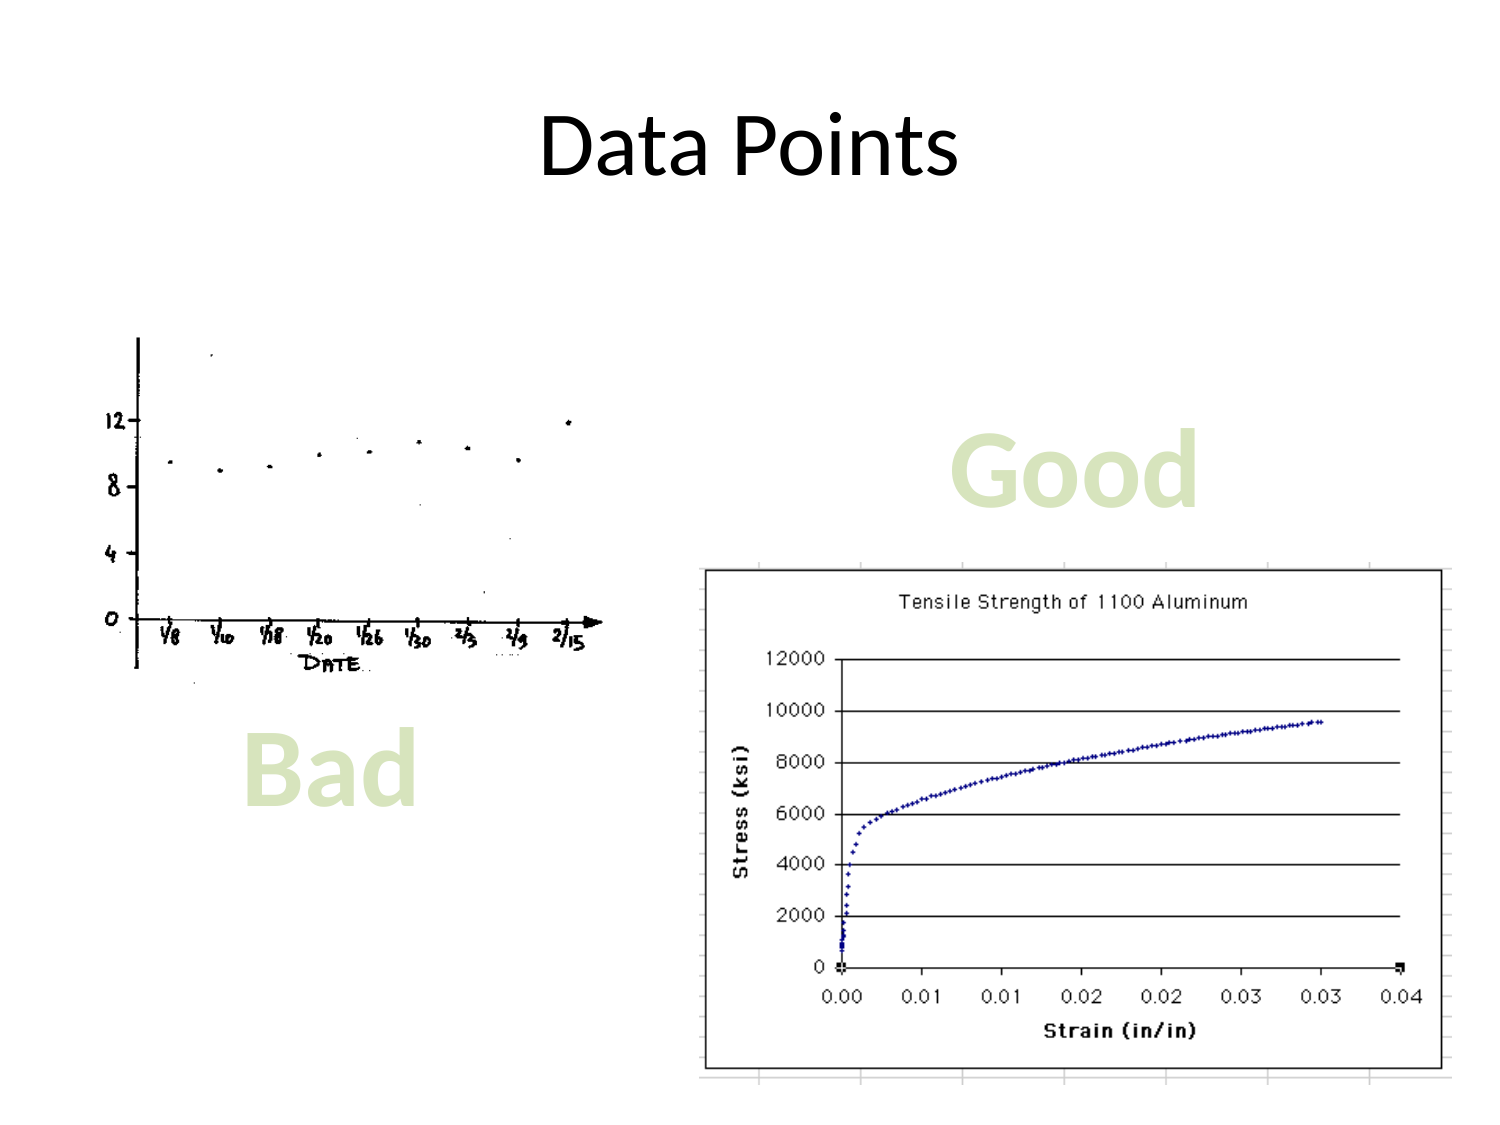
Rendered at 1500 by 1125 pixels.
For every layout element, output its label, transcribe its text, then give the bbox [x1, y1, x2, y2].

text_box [699, 387, 1452, 1085]
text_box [49, 324, 613, 839]
title Data Points [75, 45, 1425, 233]
